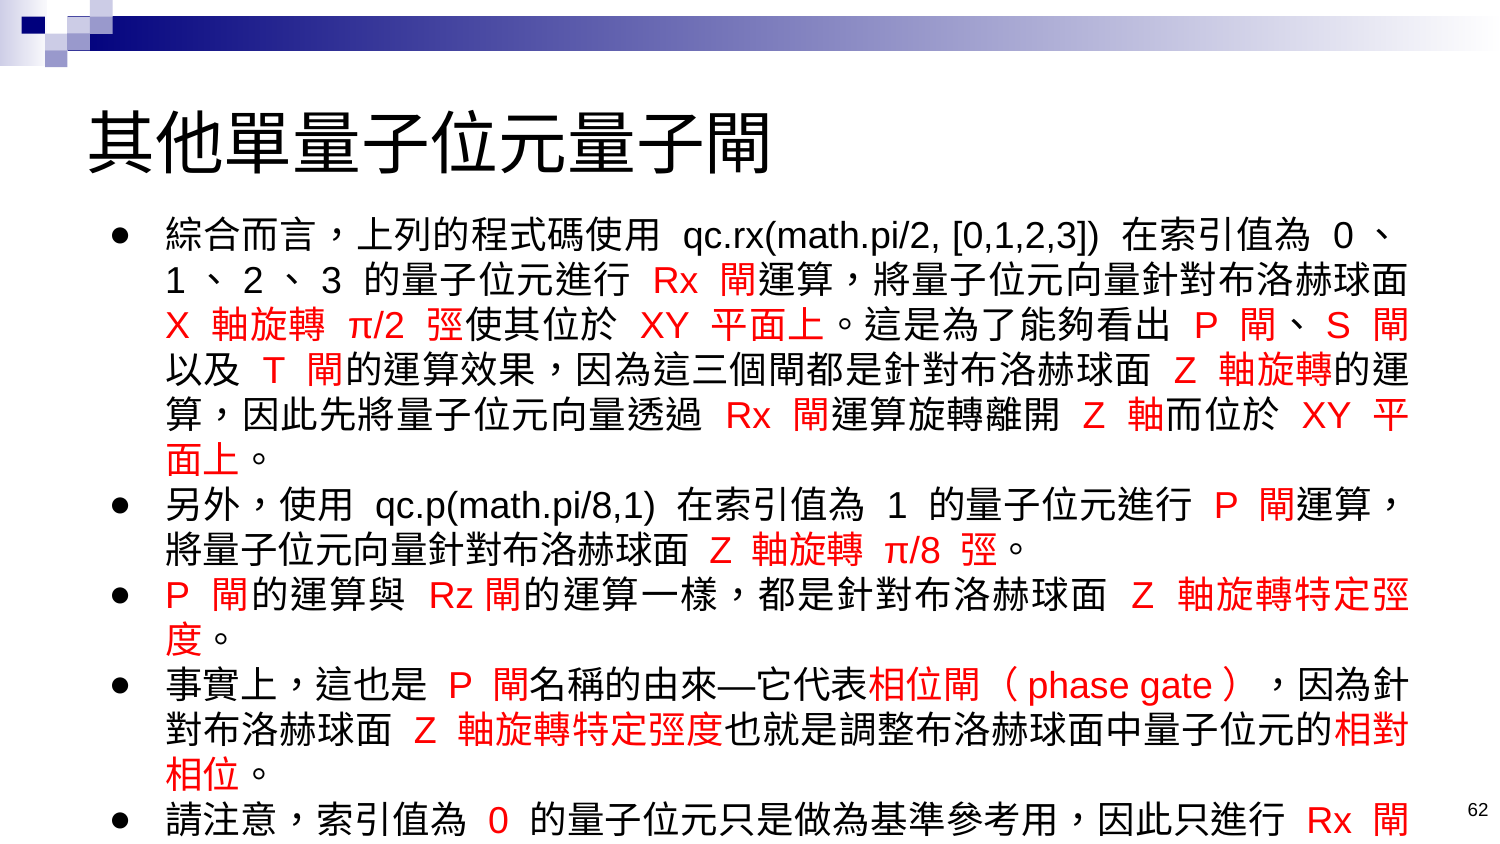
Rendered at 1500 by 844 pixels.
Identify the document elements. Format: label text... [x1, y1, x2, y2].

title 其他單量子位元量子閘 [75, 56, 1425, 195]
slide_number 62 [1149, 796, 1500, 827]
text_box 綜合而言，上列的程式碼使用 qc.rx(math.pi/2, [0,1,2,3]) 在索引值為 0、1、2、3 的量子位元進行 Rx 閘運算，將量子位元向量針對布洛赫球面 X 軸旋轉 π/2 弳使其位於 XY 平面上。這是為了能夠看出 P 閘、S 閘以及 T 閘的運算效果，因為這三個閘都是針對布洛赫球面 Z 軸旋轉的運算，因此先將量子位元向量透過 Rx 閘運算旋轉離開 Z 軸而位於 XY 平面上。 另外，使用 qc.p(math.pi/8,1) 在索引值為 1 的量子位元進行 P 閘運算，將量子位元向量針對布洛赫球面 Z 軸旋轉 π/8 弳。 P 閘的運算與 Rz閘的運算一樣，都是針對布洛赫球面 Z 軸旋轉特定弳度。 事實上，這也是 P 閘名稱的由來—它代表相位閘（phase gate），因為針對布洛赫球面 Z 軸旋轉特定弳度也就是調整布洛赫球面中量子位元的相對相位。 請注意，索引值為 0 的量子位元只是做為基準參考用，因此只進行 Rx 閘運算而未進行其他運算。 [74, 195, 1425, 844]
